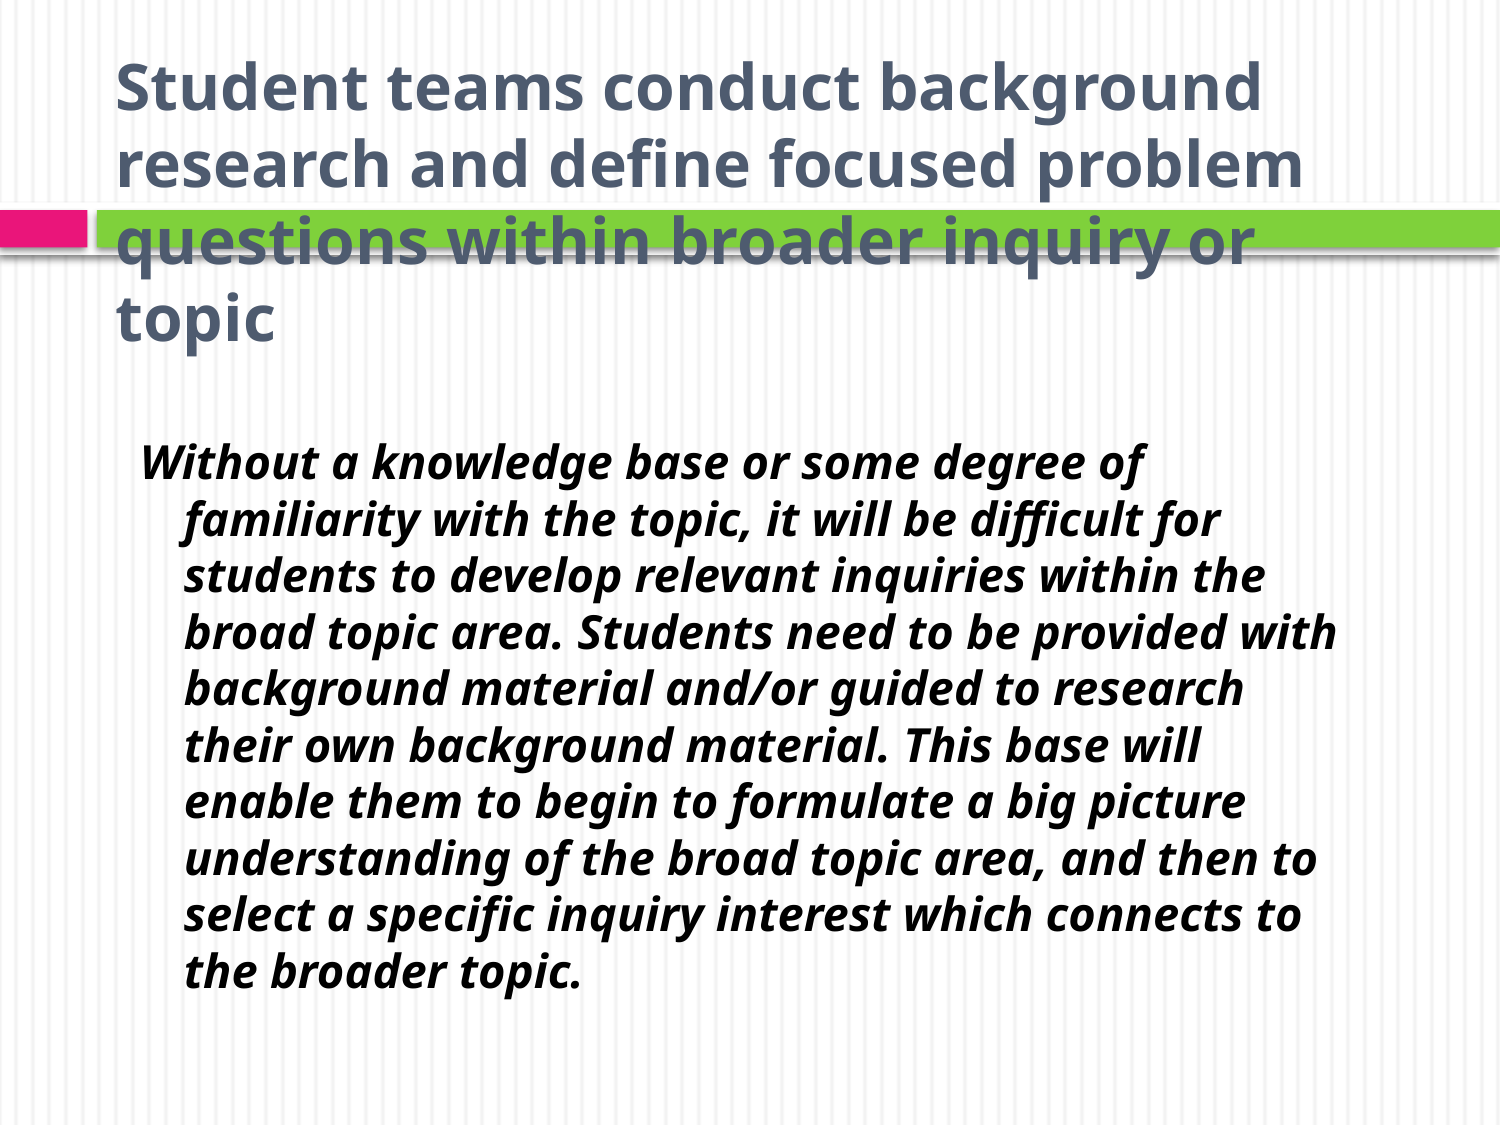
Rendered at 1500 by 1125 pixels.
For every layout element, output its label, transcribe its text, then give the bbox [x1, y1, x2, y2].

list Without a knowledge base or some degree of familiarity with the topic, it will be difficult for students to develop relevant inquiries within the broad topic area. Students need to be provided with background material and/or guided to research their own background material. This base will enable them to begin to formulate a big picture understanding of the broad topic area, and then to select a specific inquiry interest which connects to the broader topic. [125, 425, 1363, 1013]
title Student teams conduct background research and define focused problem questions within broader inquiry or topic [100, 37, 1425, 363]
